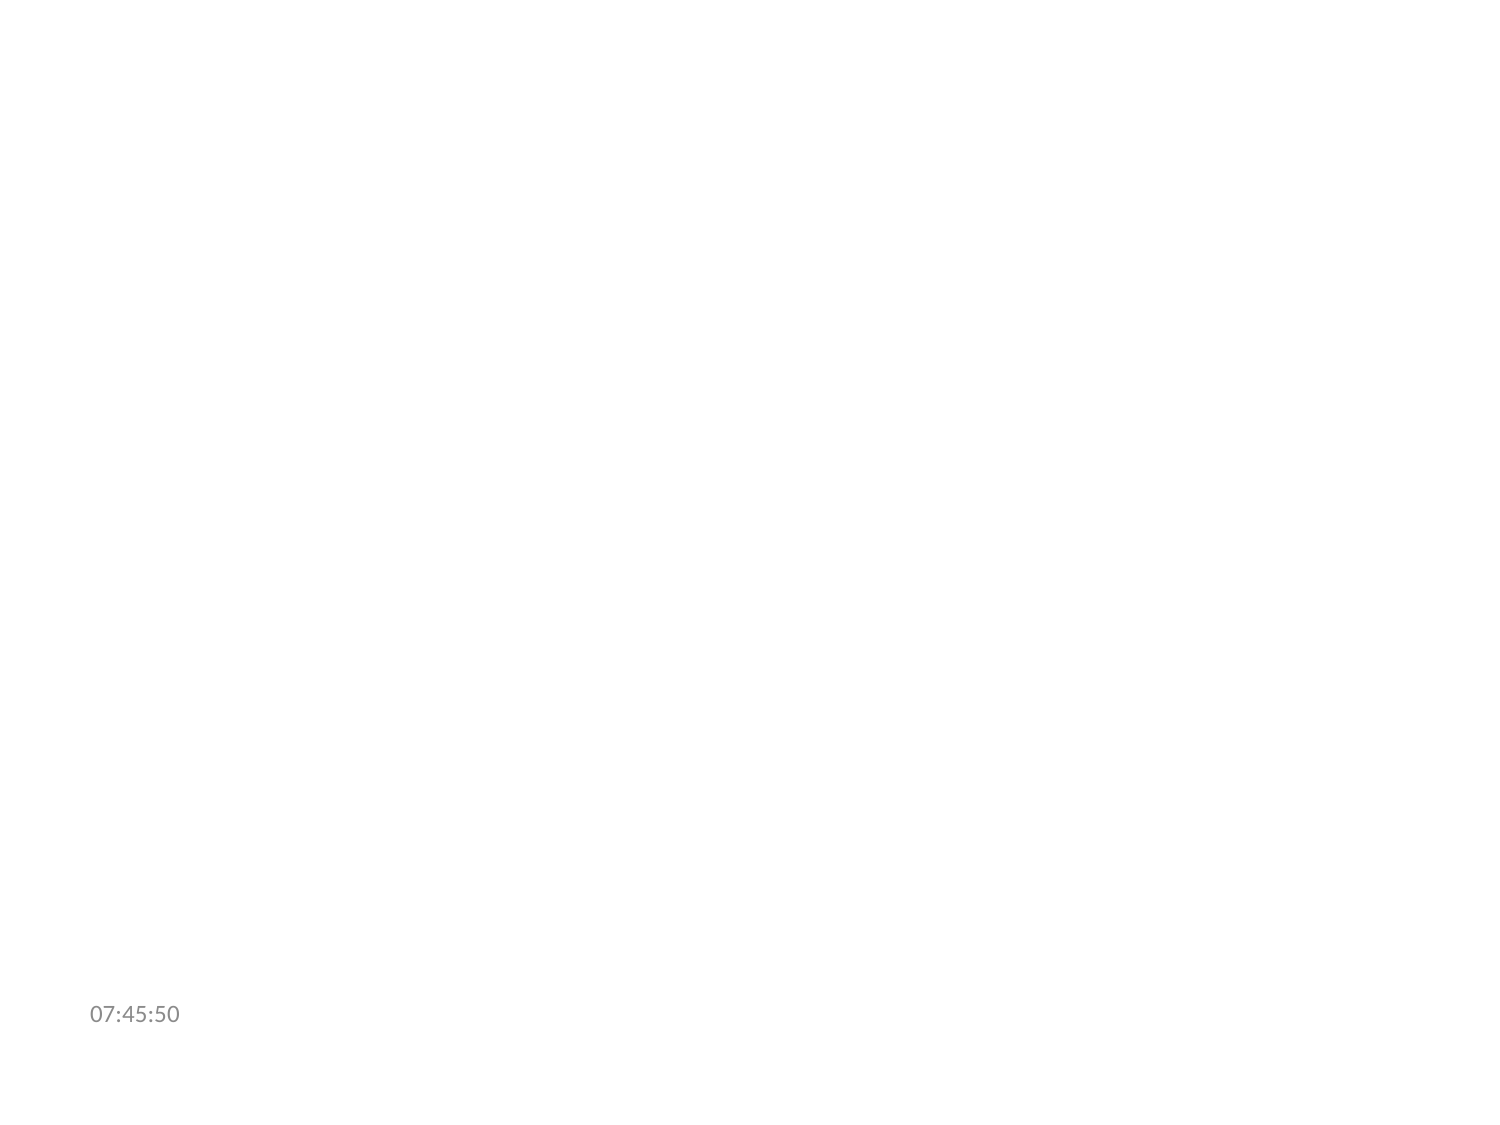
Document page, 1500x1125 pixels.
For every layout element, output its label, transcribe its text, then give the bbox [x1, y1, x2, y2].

text_box 15:35:09 [75, 982, 425, 1043]
